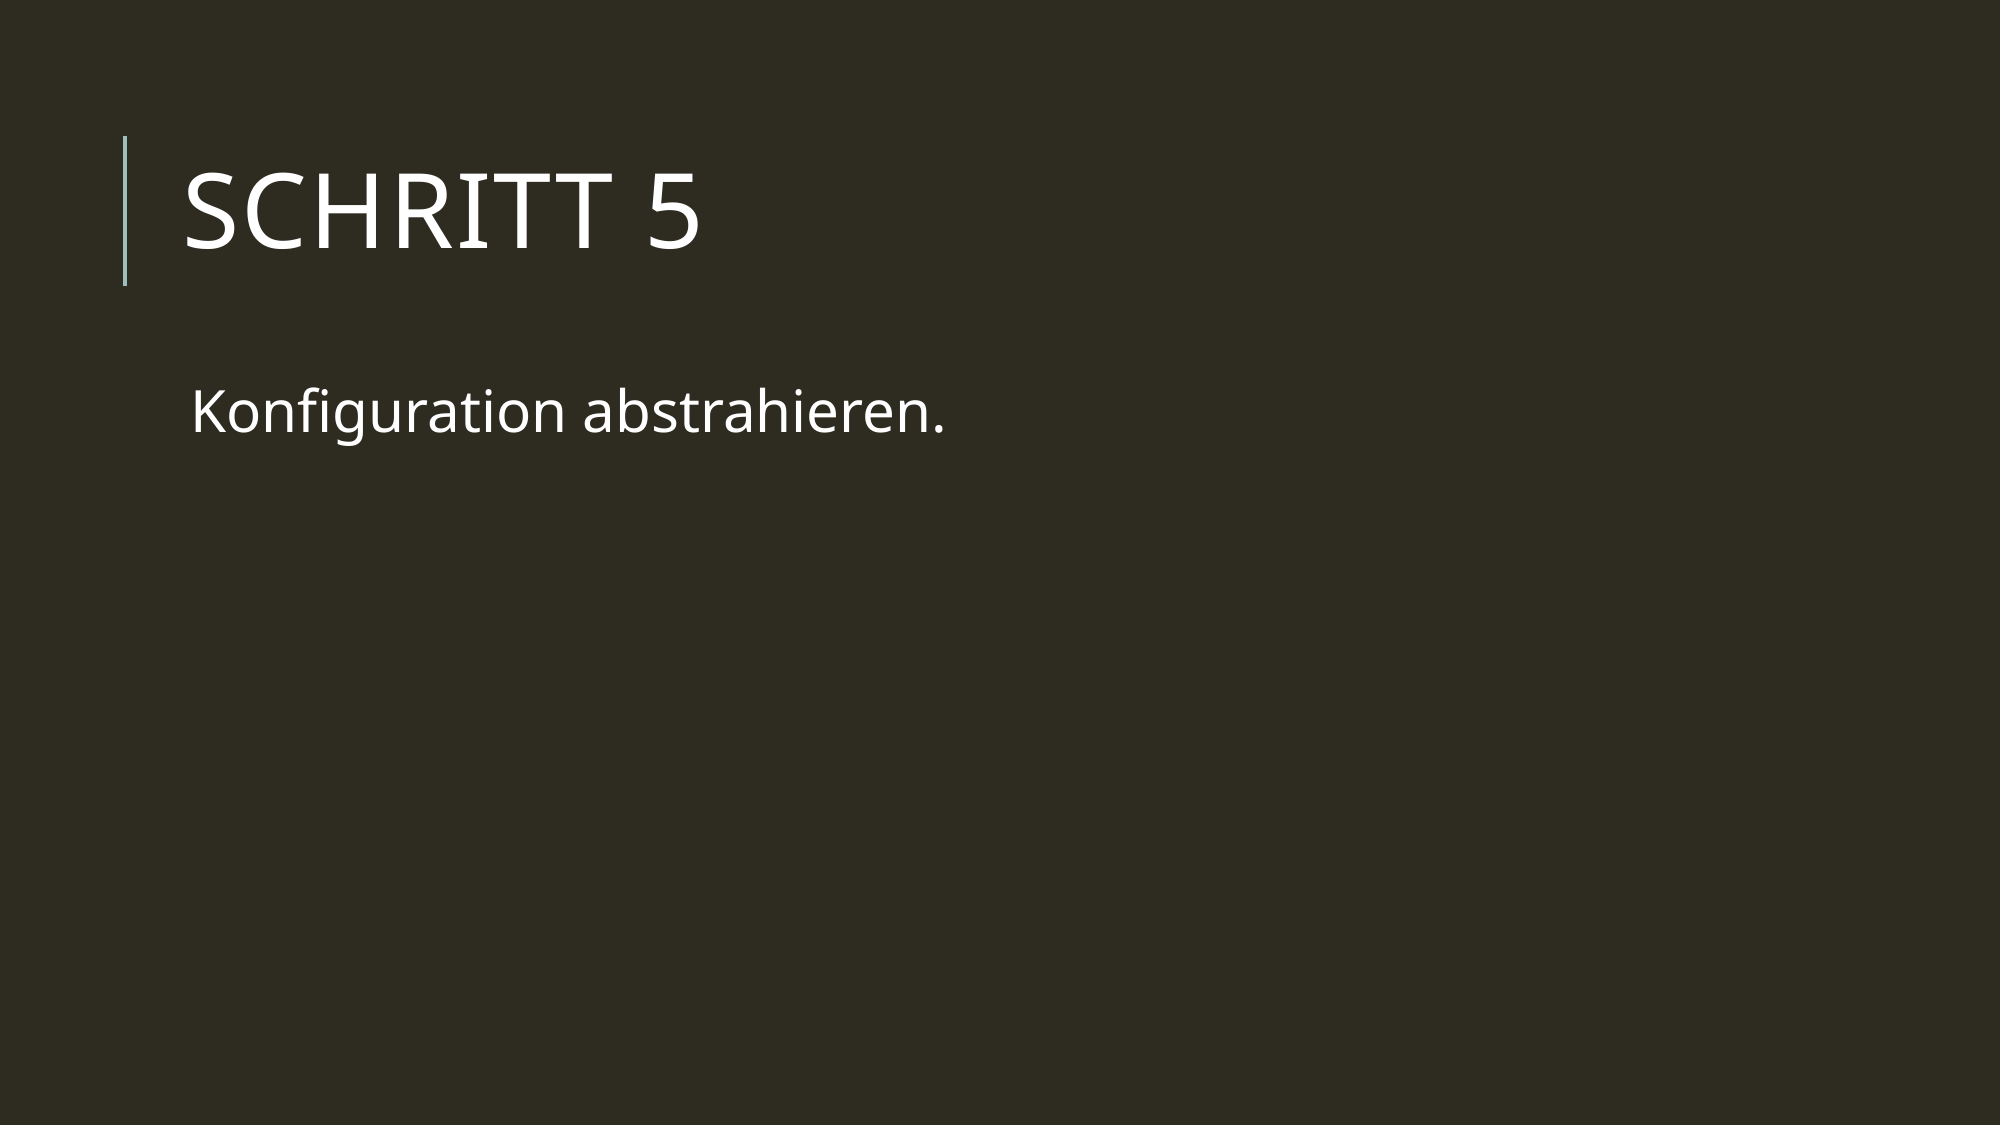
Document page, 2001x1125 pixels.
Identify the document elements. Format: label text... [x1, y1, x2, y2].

list Konfiguration abstrahieren. [168, 375, 1763, 1035]
title Schritt 5 [168, 96, 1763, 342]
